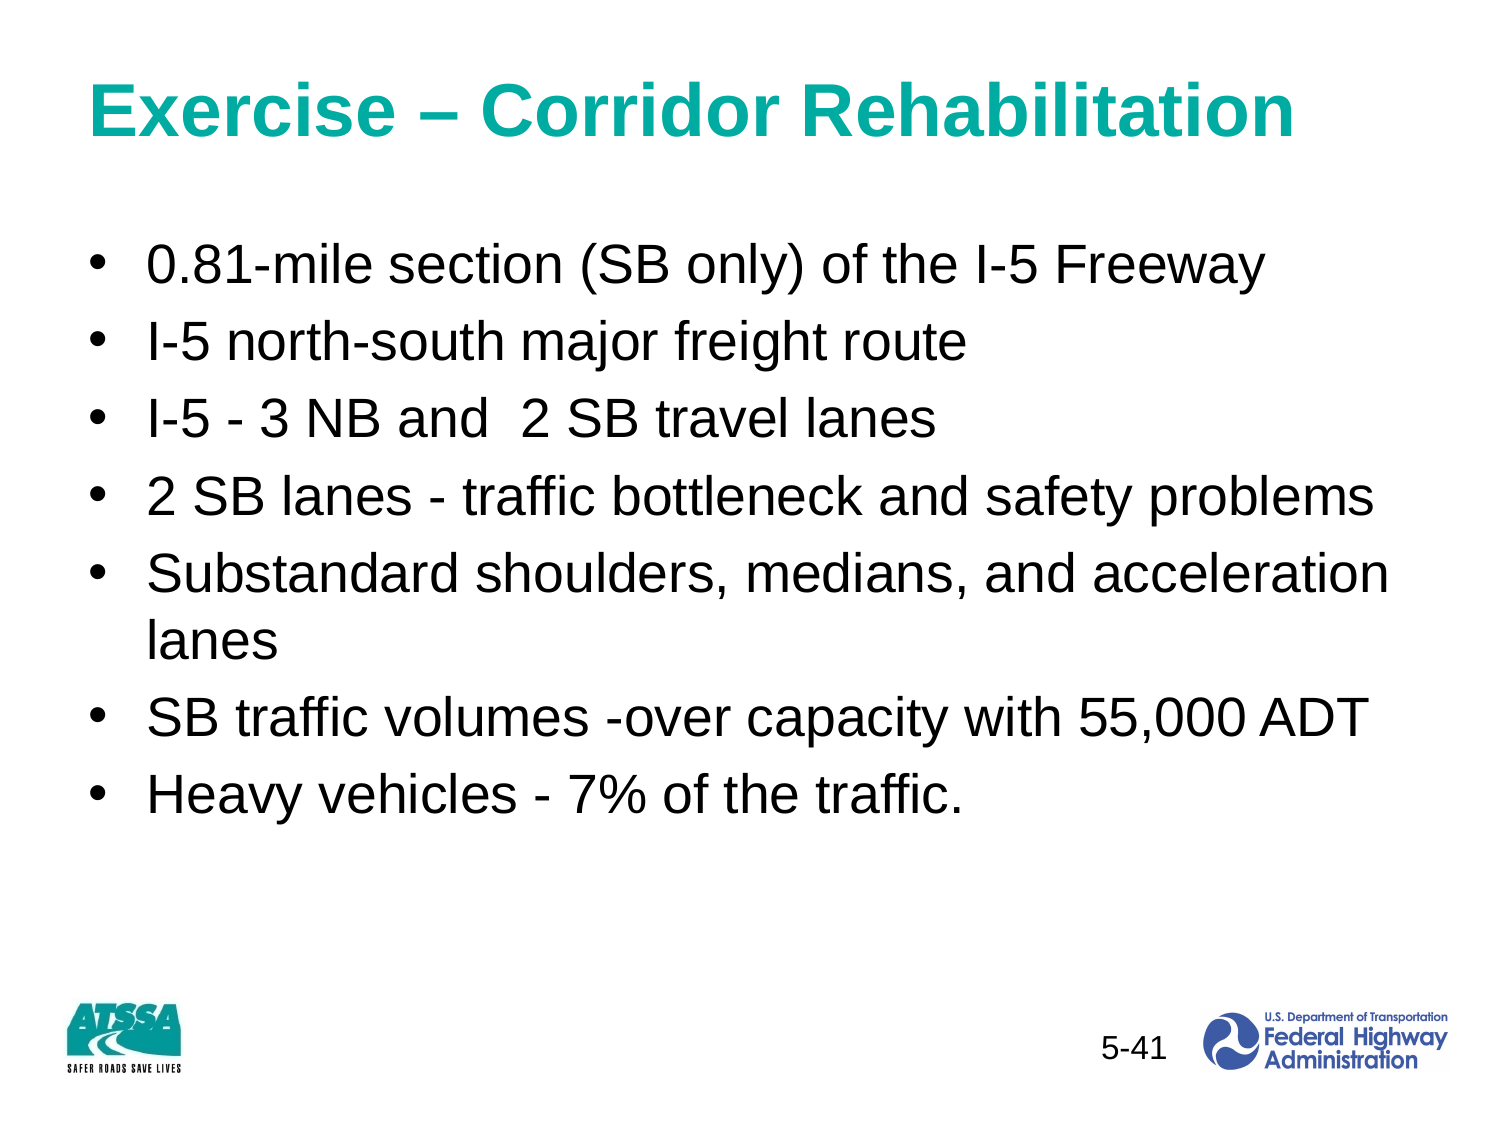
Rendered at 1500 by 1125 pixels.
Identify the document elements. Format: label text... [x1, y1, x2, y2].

title Exercise – Corridor Rehabilitation [73, 52, 1424, 161]
picture [63, 997, 185, 1077]
list 0.81-mile section (SB only) of the I-5 Freeway I-5 north-south major freight route I-5 - 3 NB and 2 SB travel lanes 2 SB lanes - traffic bottleneck and safety problems Substandard shoulders, medians, and acceleration lanes SB traffic volumes -over capacity with 55,000 ADT Heavy vehicles - 7% of the traffic. [73, 220, 1424, 942]
picture [1200, 1008, 1450, 1072]
